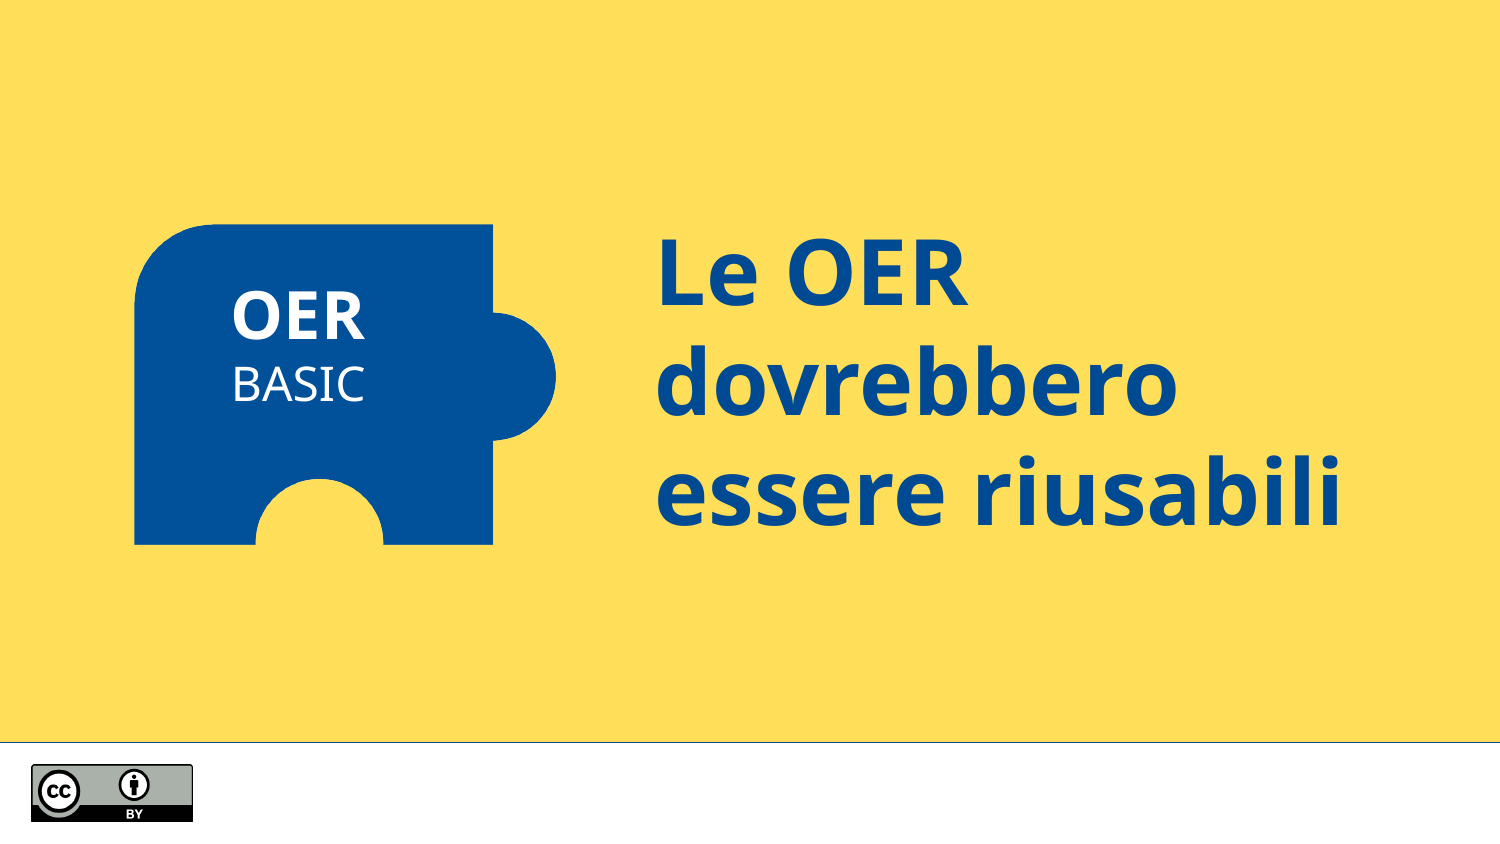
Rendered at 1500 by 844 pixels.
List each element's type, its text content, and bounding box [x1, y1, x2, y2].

picture [31, 764, 193, 822]
text_box Le OER dovrebbero essere riusabili [639, 199, 1427, 559]
text_box [0, 750, 1500, 844]
picture [133, 224, 556, 545]
text_box OER BASIC [560, 258, 862, 426]
